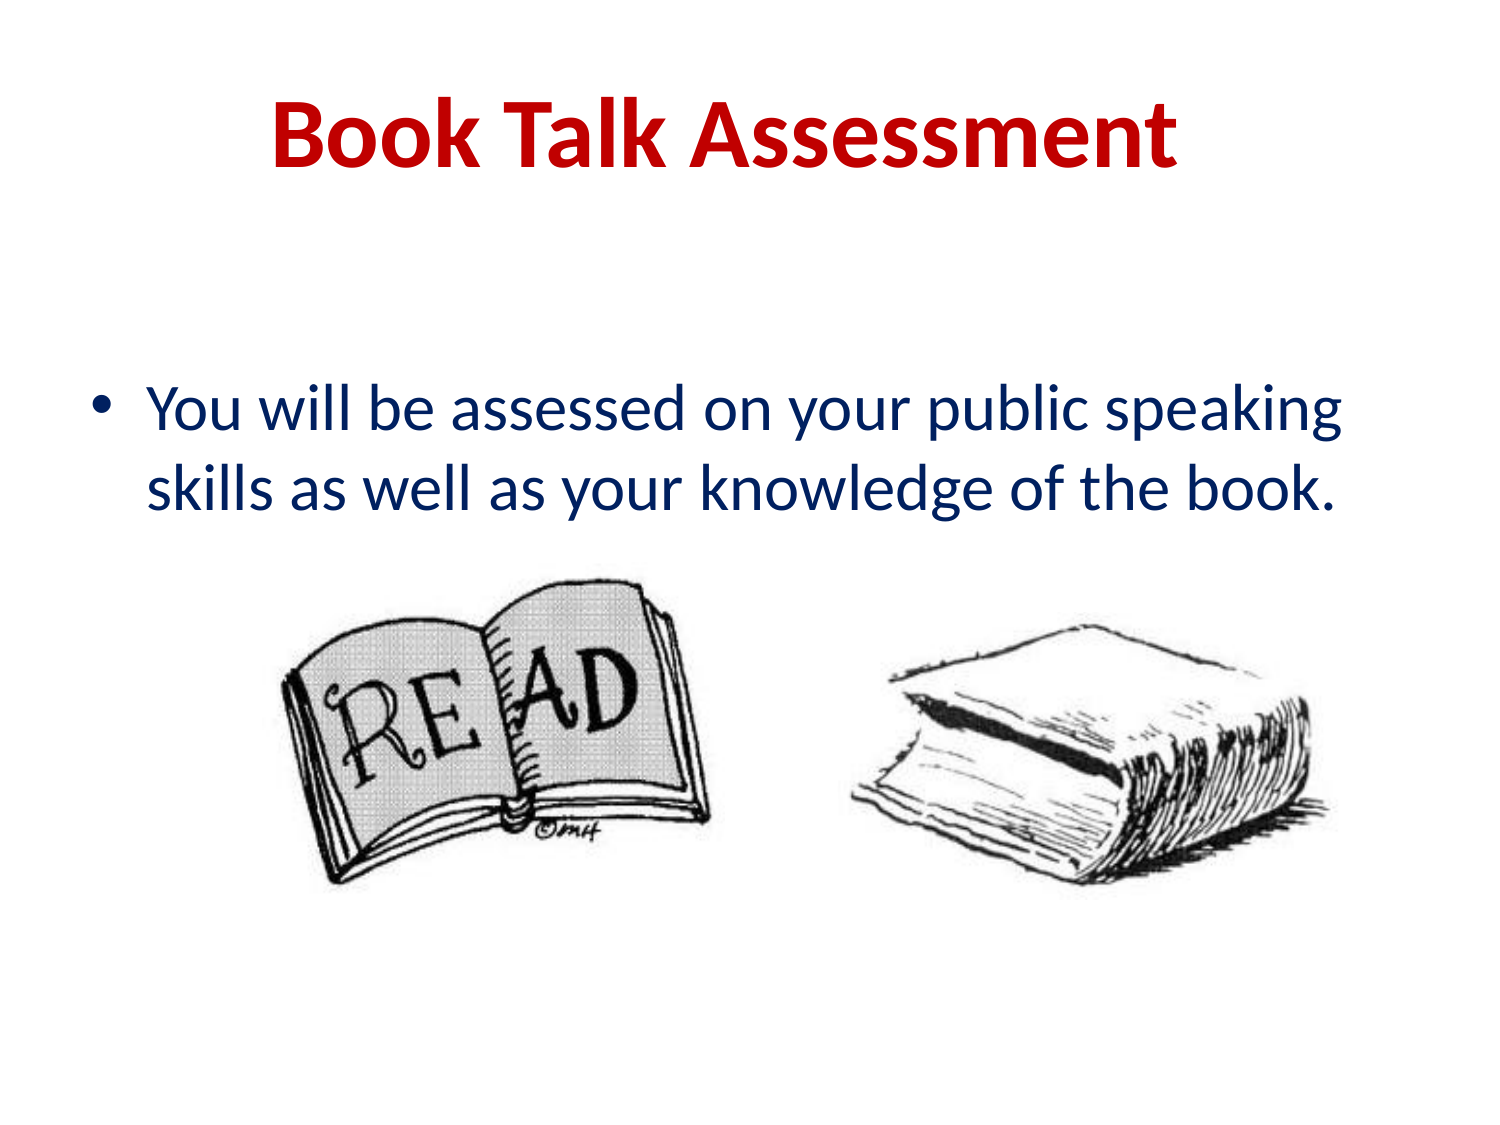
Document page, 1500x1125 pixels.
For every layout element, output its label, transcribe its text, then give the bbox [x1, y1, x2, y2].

title Book Talk Assessment [50, 50, 1400, 205]
picture [262, 562, 726, 901]
list You will be assessed on your public speaking skills as well as your knowledge of the book. [75, 262, 1425, 1005]
picture [837, 612, 1340, 901]
